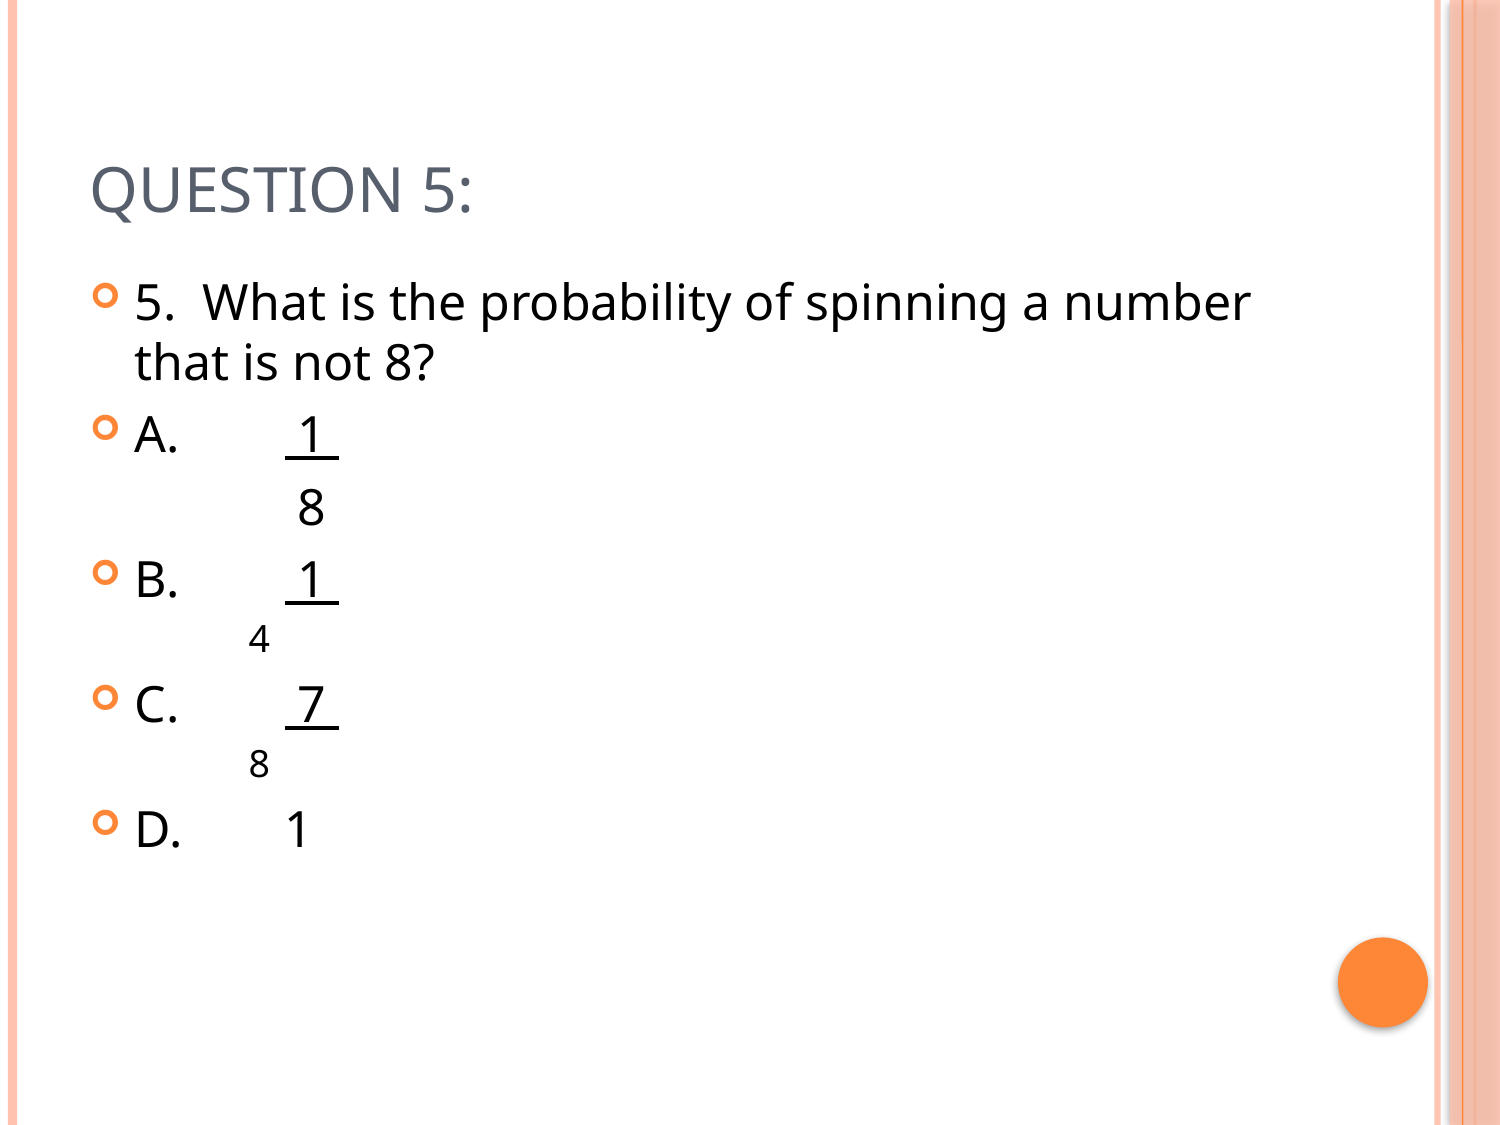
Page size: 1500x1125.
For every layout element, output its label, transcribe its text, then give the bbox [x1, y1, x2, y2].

list 5. What is the probability of spinning a number that is not 8? A. 1 8 B. 1 4 C. 7 8 D. 1 [75, 262, 1300, 1062]
title Question 5: [75, 45, 1300, 233]
